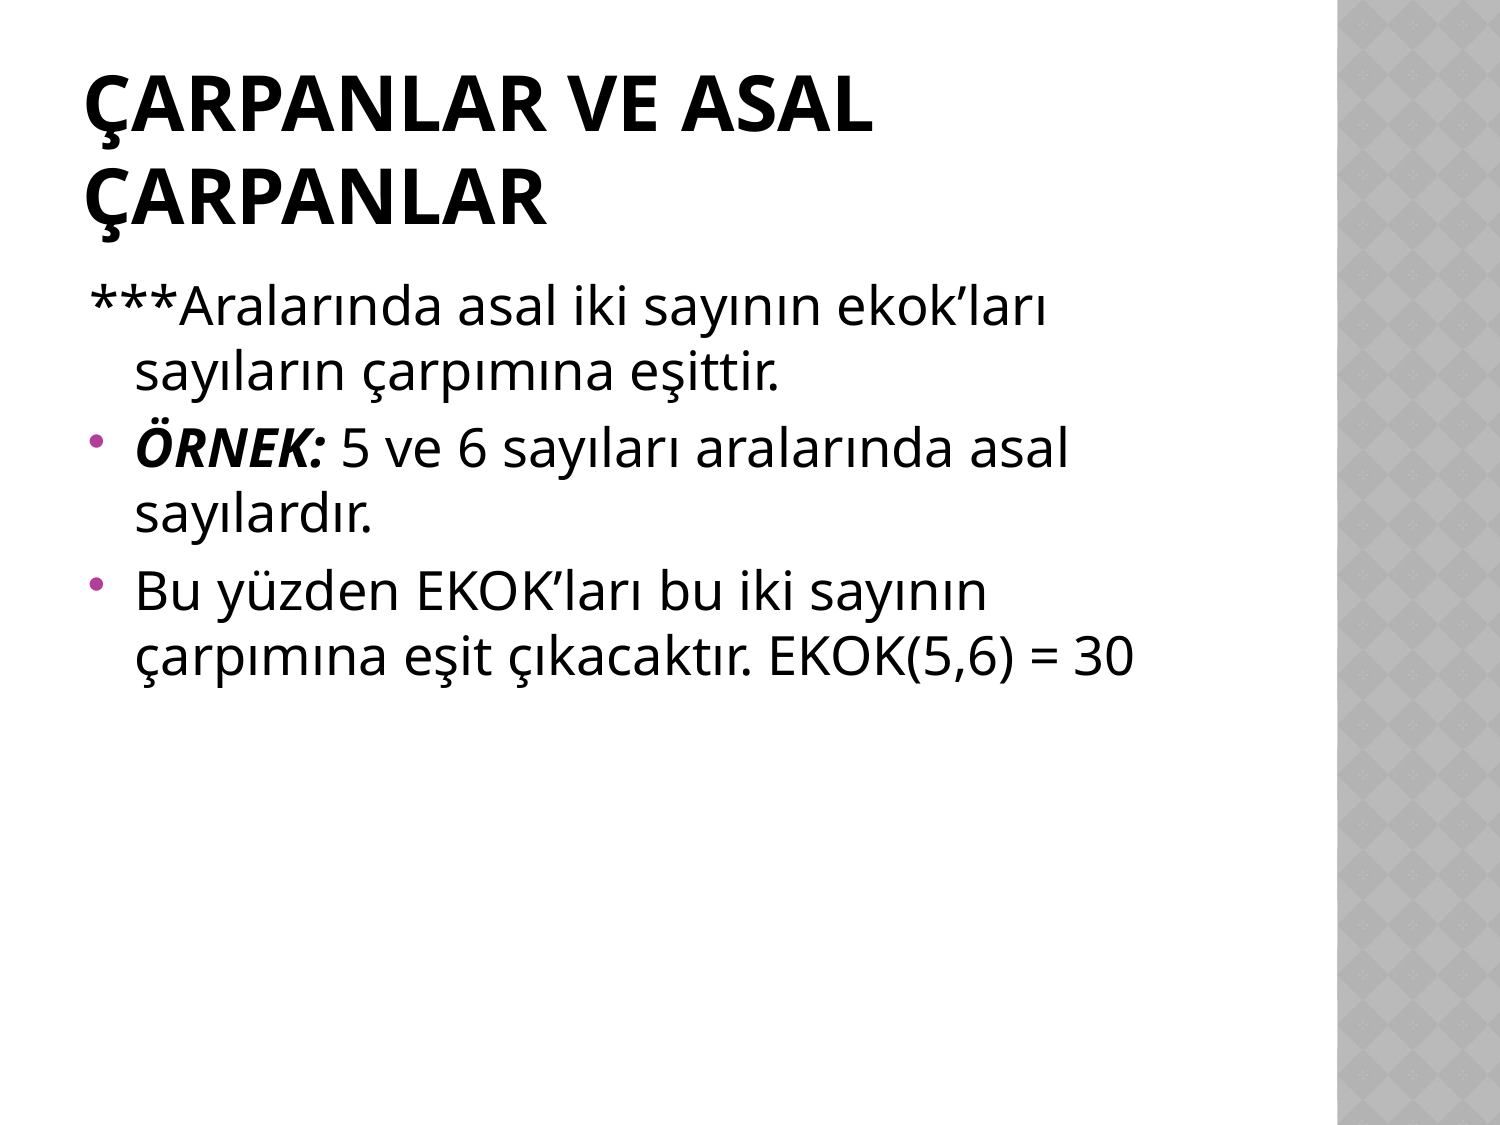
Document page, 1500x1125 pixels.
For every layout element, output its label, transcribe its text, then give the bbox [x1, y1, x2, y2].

title Çarpanlar ve asal çarpanlar [75, 52, 1263, 240]
list ***Aralarında asal iki sayının ekok’ları sayıların çarpımına eşittir. ÖRNEK: 5 ve 6 sayıları aralarında asal sayılardır. Bu yüzden EKOK’ları bu iki sayının çarpımına eşit çıkacaktır. EKOK(5,6) = 30 [75, 264, 1263, 1059]
